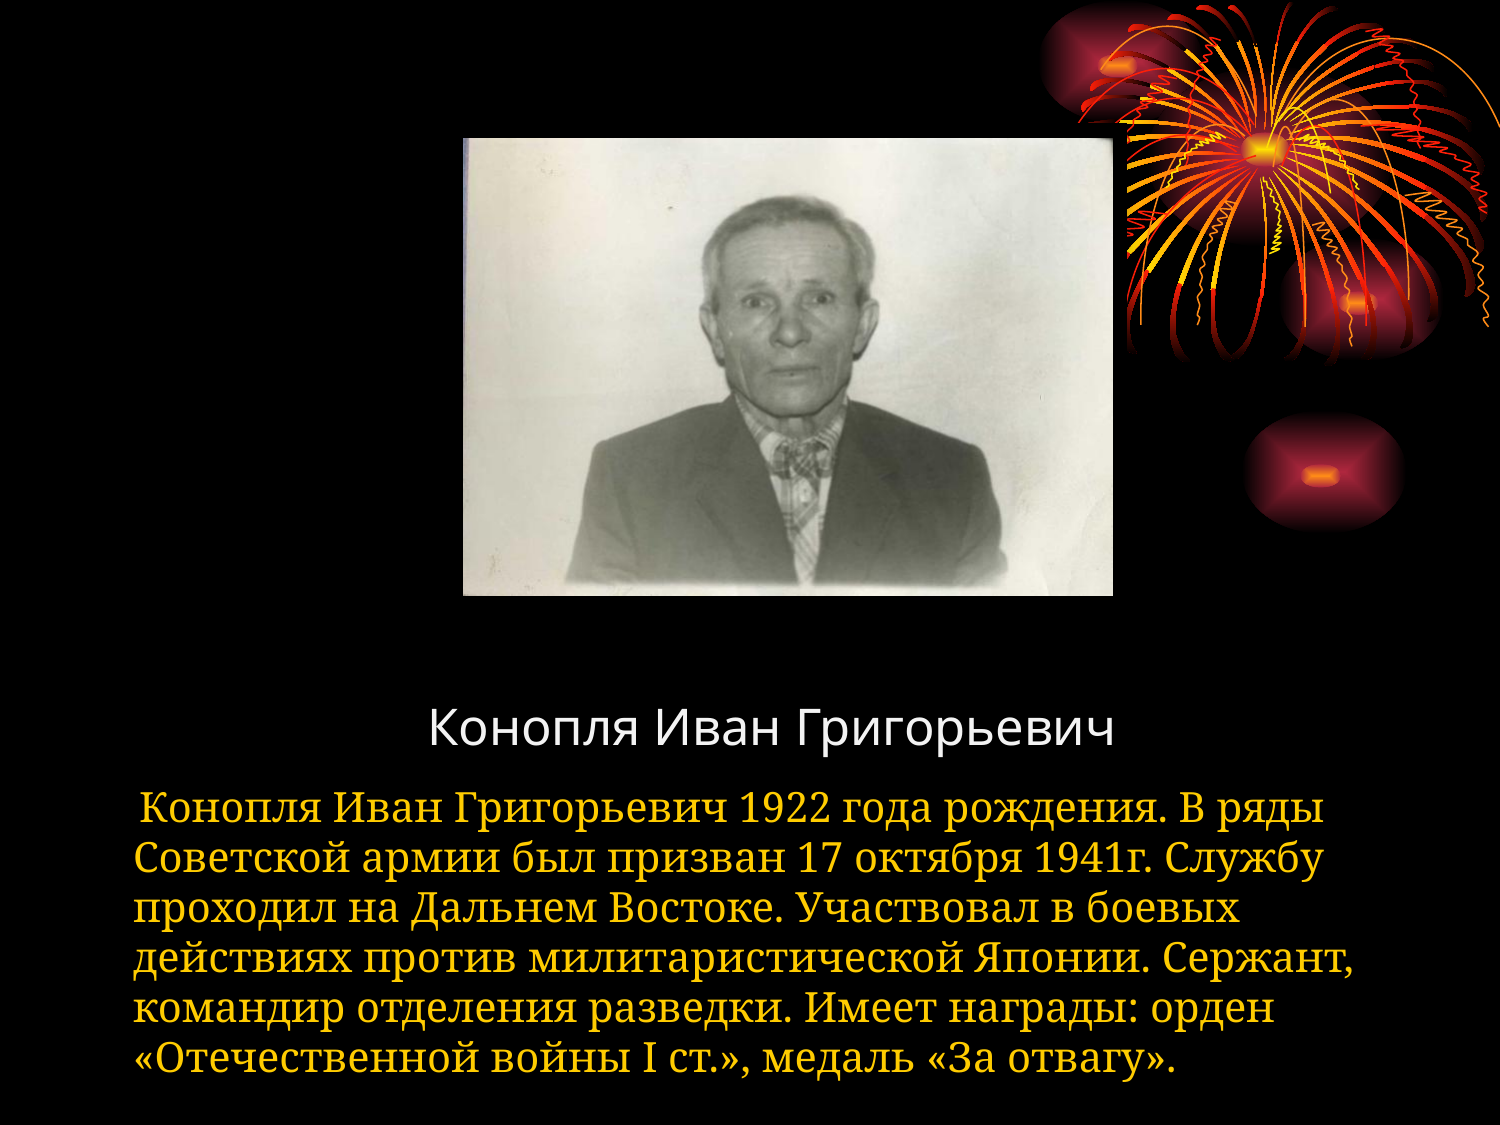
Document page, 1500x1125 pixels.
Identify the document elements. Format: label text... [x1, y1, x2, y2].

list Конопля Иван Григорьевич 1922 года рождения. В ряды Советской армии был призван 17 октября 1941г. Службу проходил на Дальнем Востоке. Участвовал в боевых действиях против милитаристической Японии. Сержант, командир отделения разведки. Имеет награды: орден «Отечественной войны I ст.», медаль «За отвагу». [70, 773, 1426, 1048]
title Конопля Иван Григорьевич [339, 632, 1133, 769]
picture [462, 137, 1113, 597]
